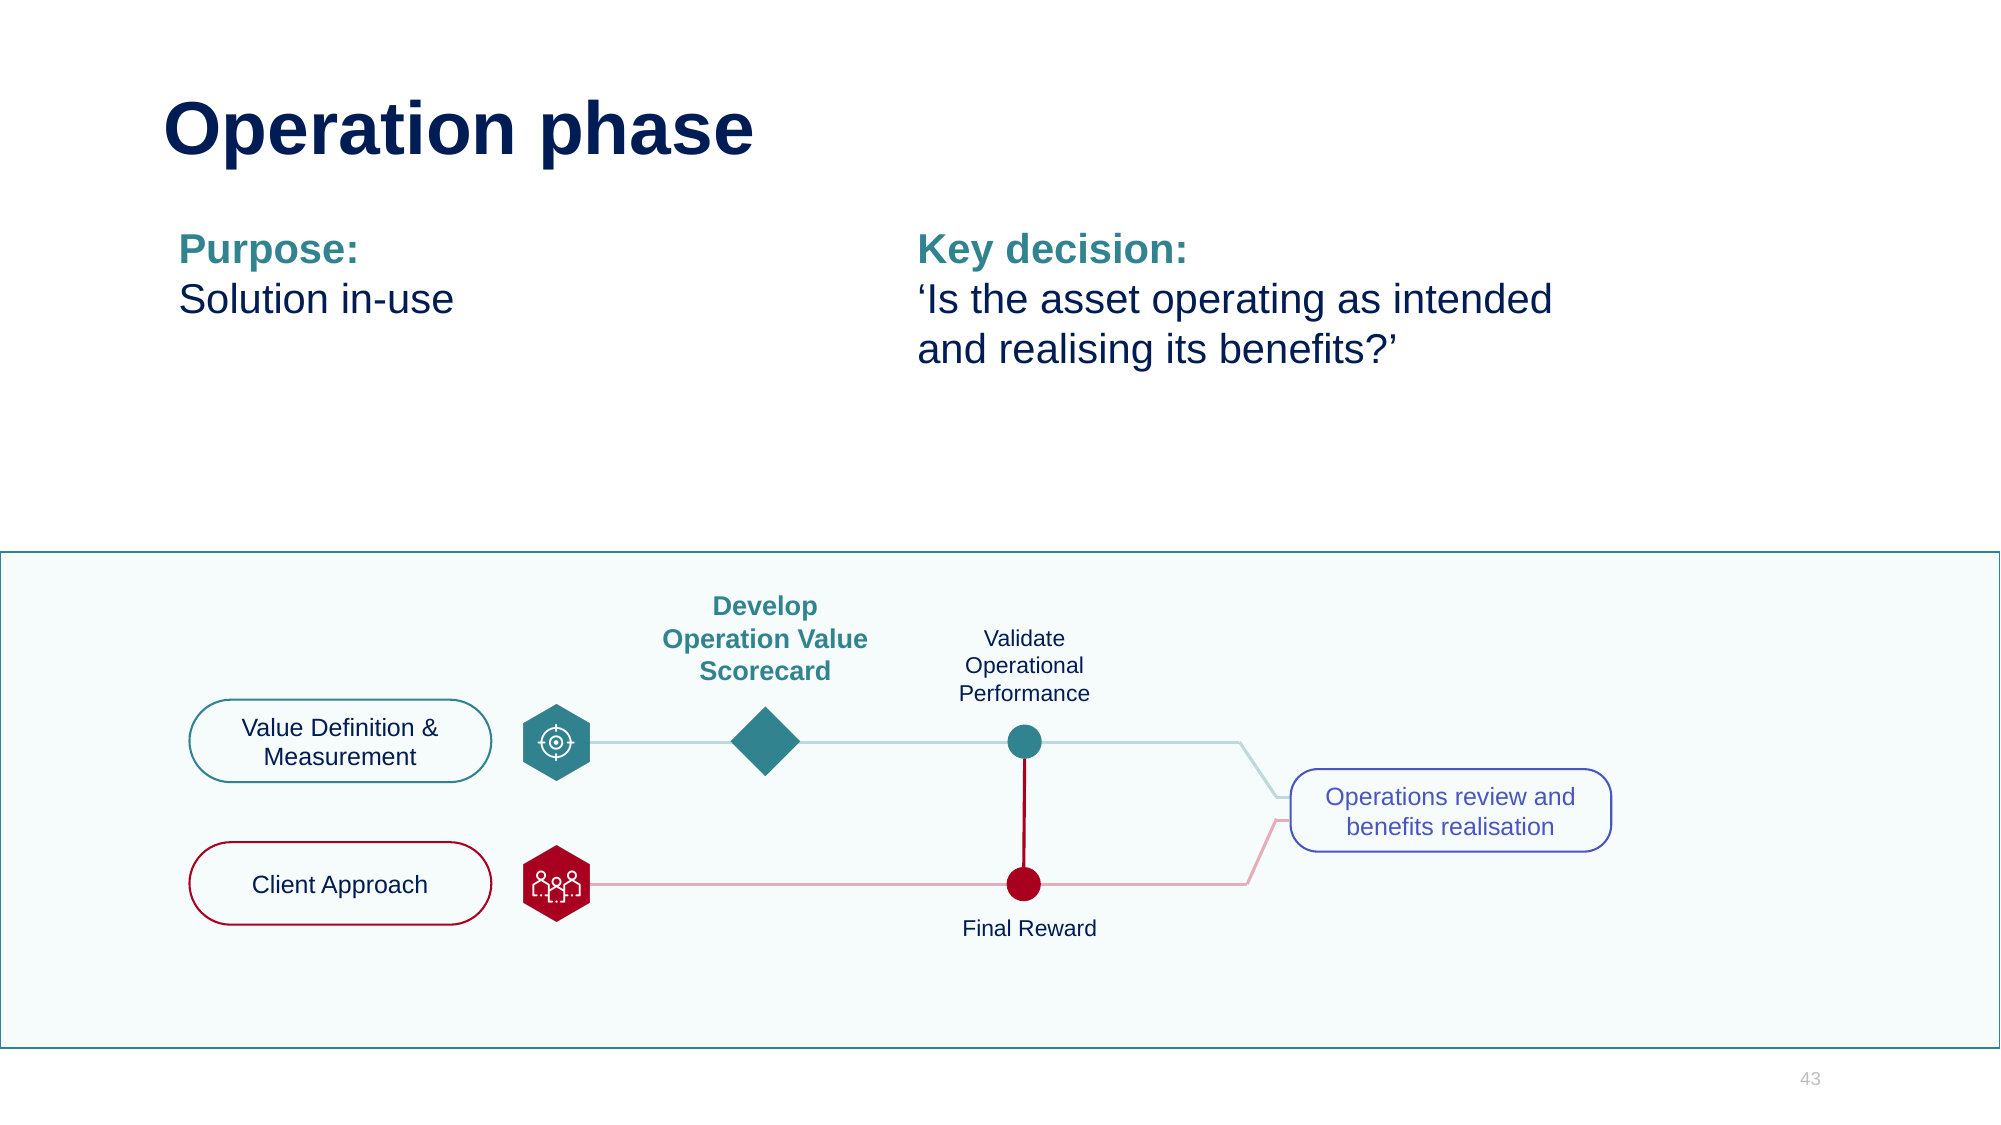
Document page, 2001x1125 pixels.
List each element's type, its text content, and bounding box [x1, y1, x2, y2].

slide_number 43 [1386, 1048, 1837, 1108]
text_box Purpose: Solution in-use [163, 214, 882, 380]
text_box Key decision: ‘Is the asset operating as intended and realising its benefits?’ [902, 214, 1621, 430]
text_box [189, 588, 1612, 1046]
title Operation phase [163, 89, 1822, 212]
text_box [0, 551, 2000, 1049]
